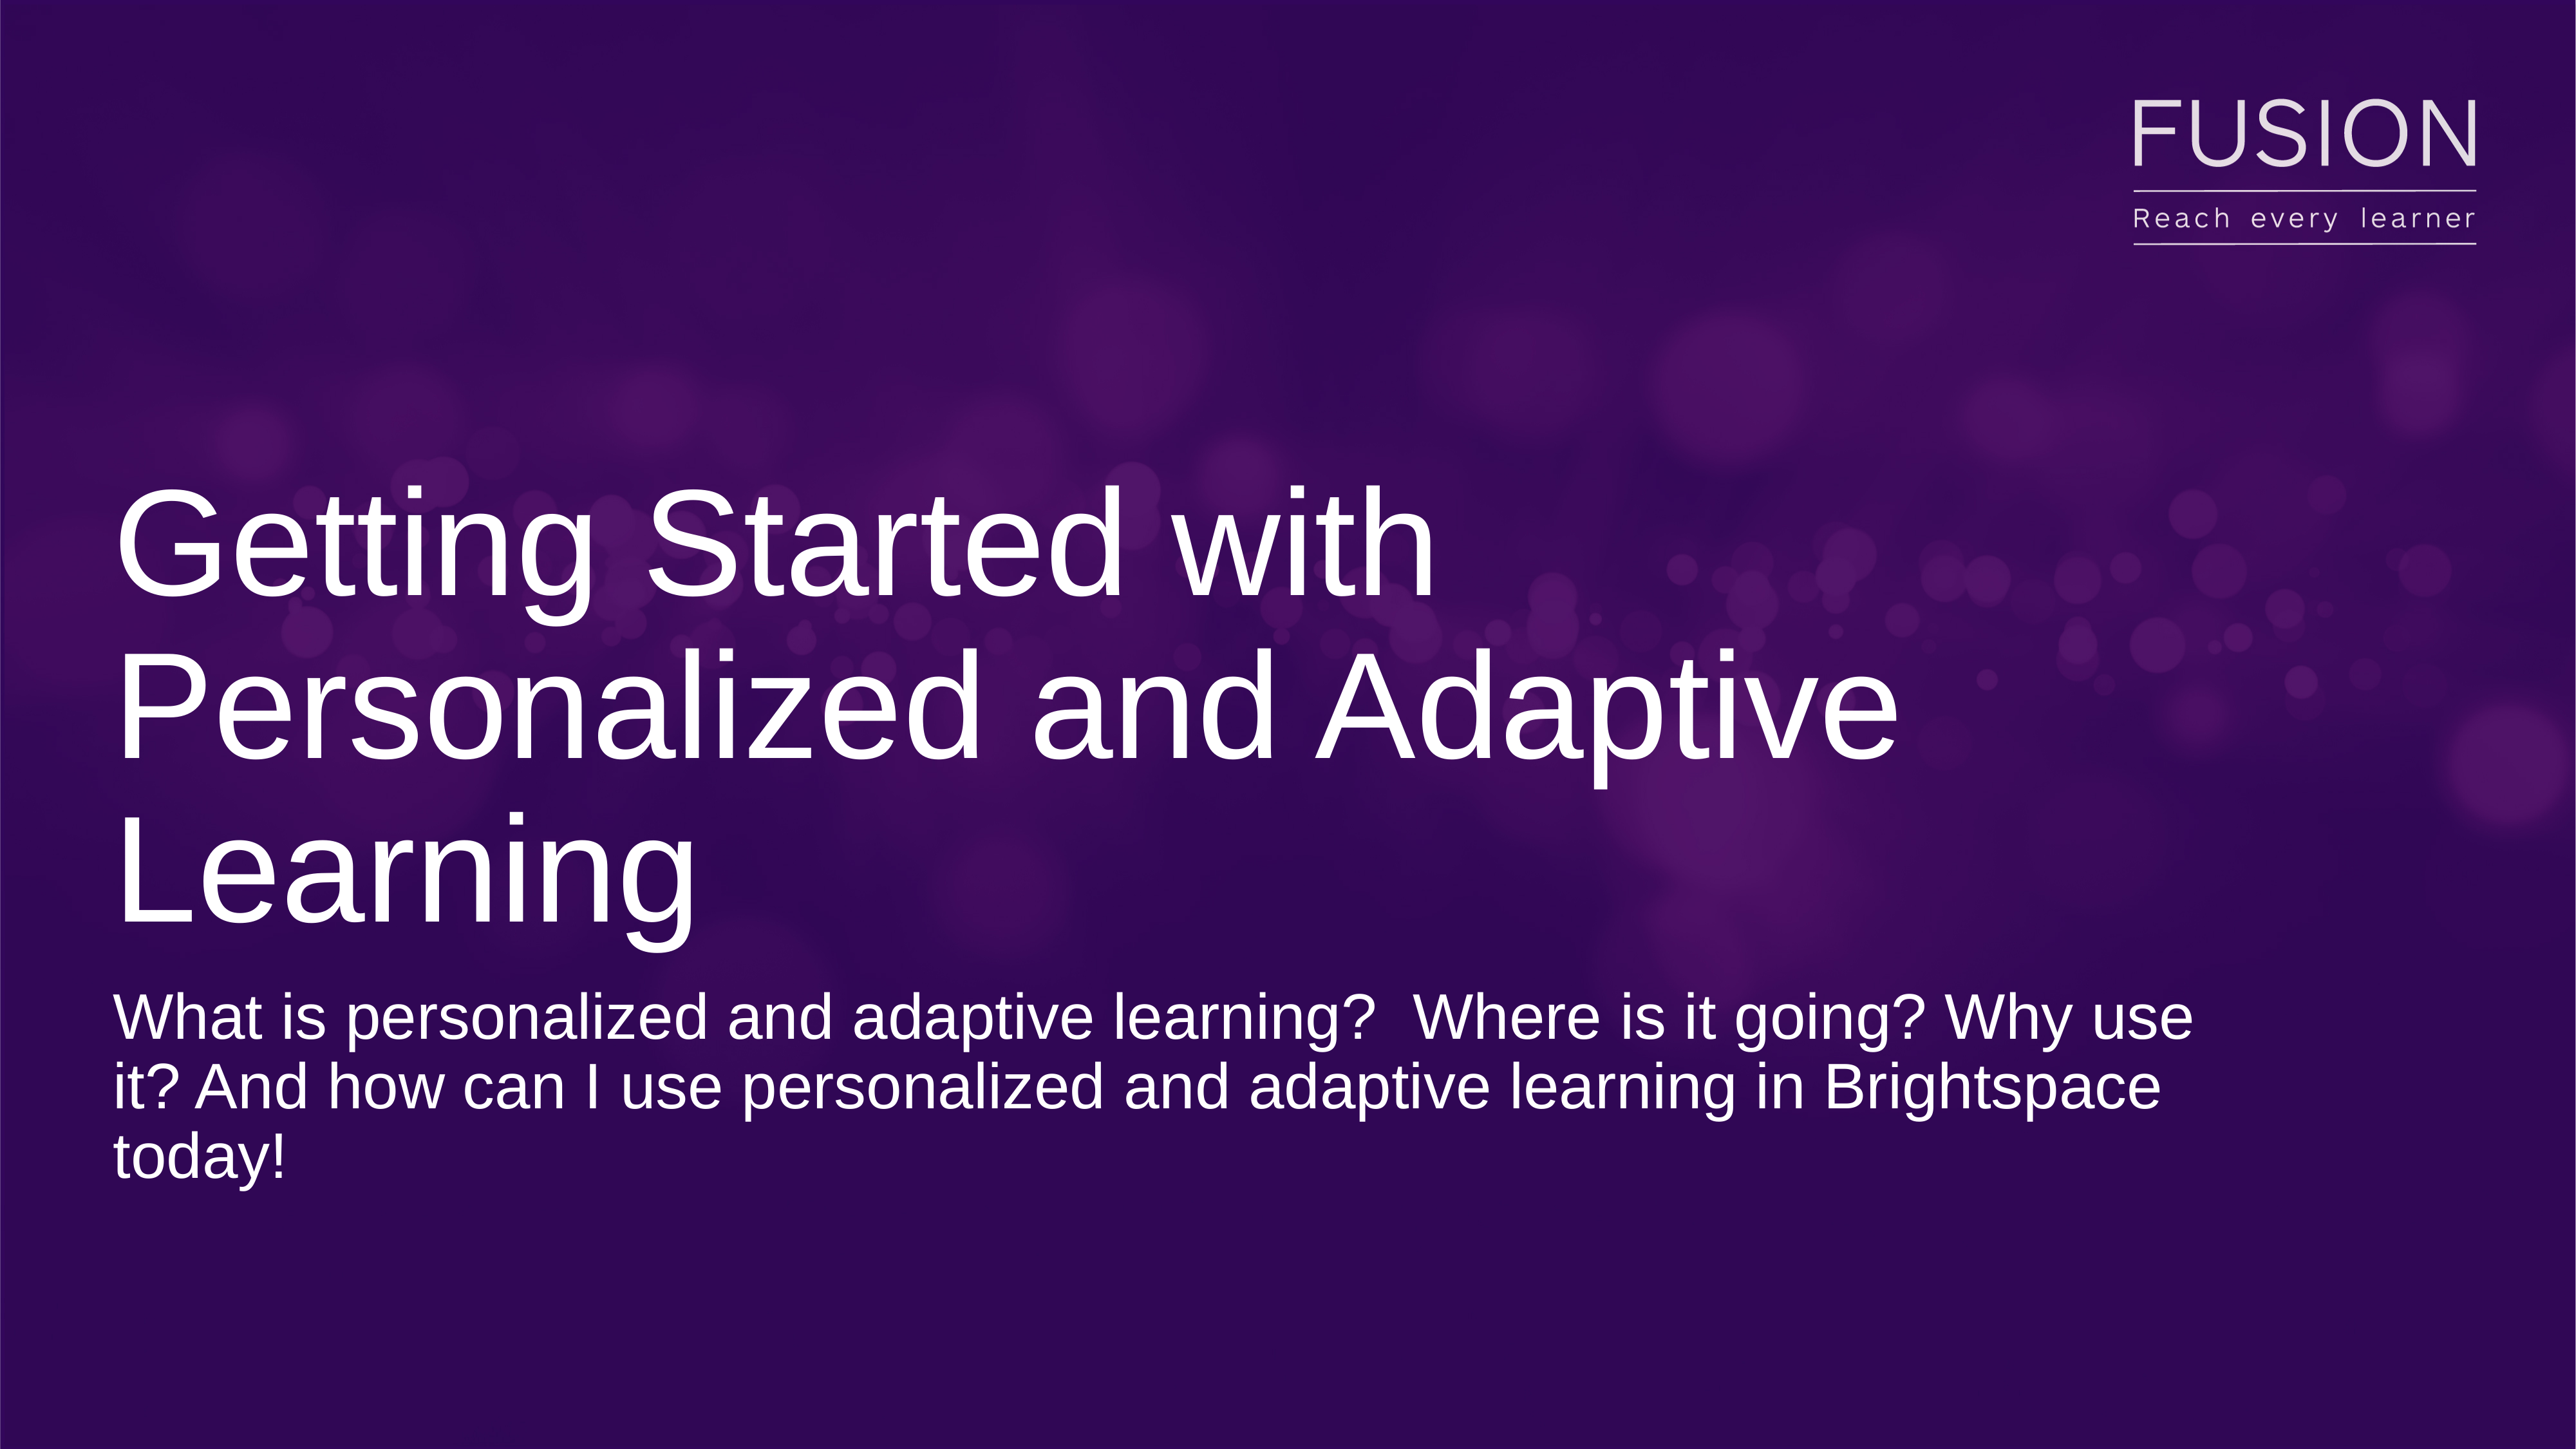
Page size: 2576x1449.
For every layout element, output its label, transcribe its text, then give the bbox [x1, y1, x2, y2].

subtitle What is personalized and adaptive learning? Where is it going? Why use it? And how can I use personalized and adaptive learning in Brightspace today! [103, 979, 2244, 1329]
title Getting Started with Personalized and Adaptive Learning [103, 455, 2244, 960]
picture [0, 0, 2576, 1449]
